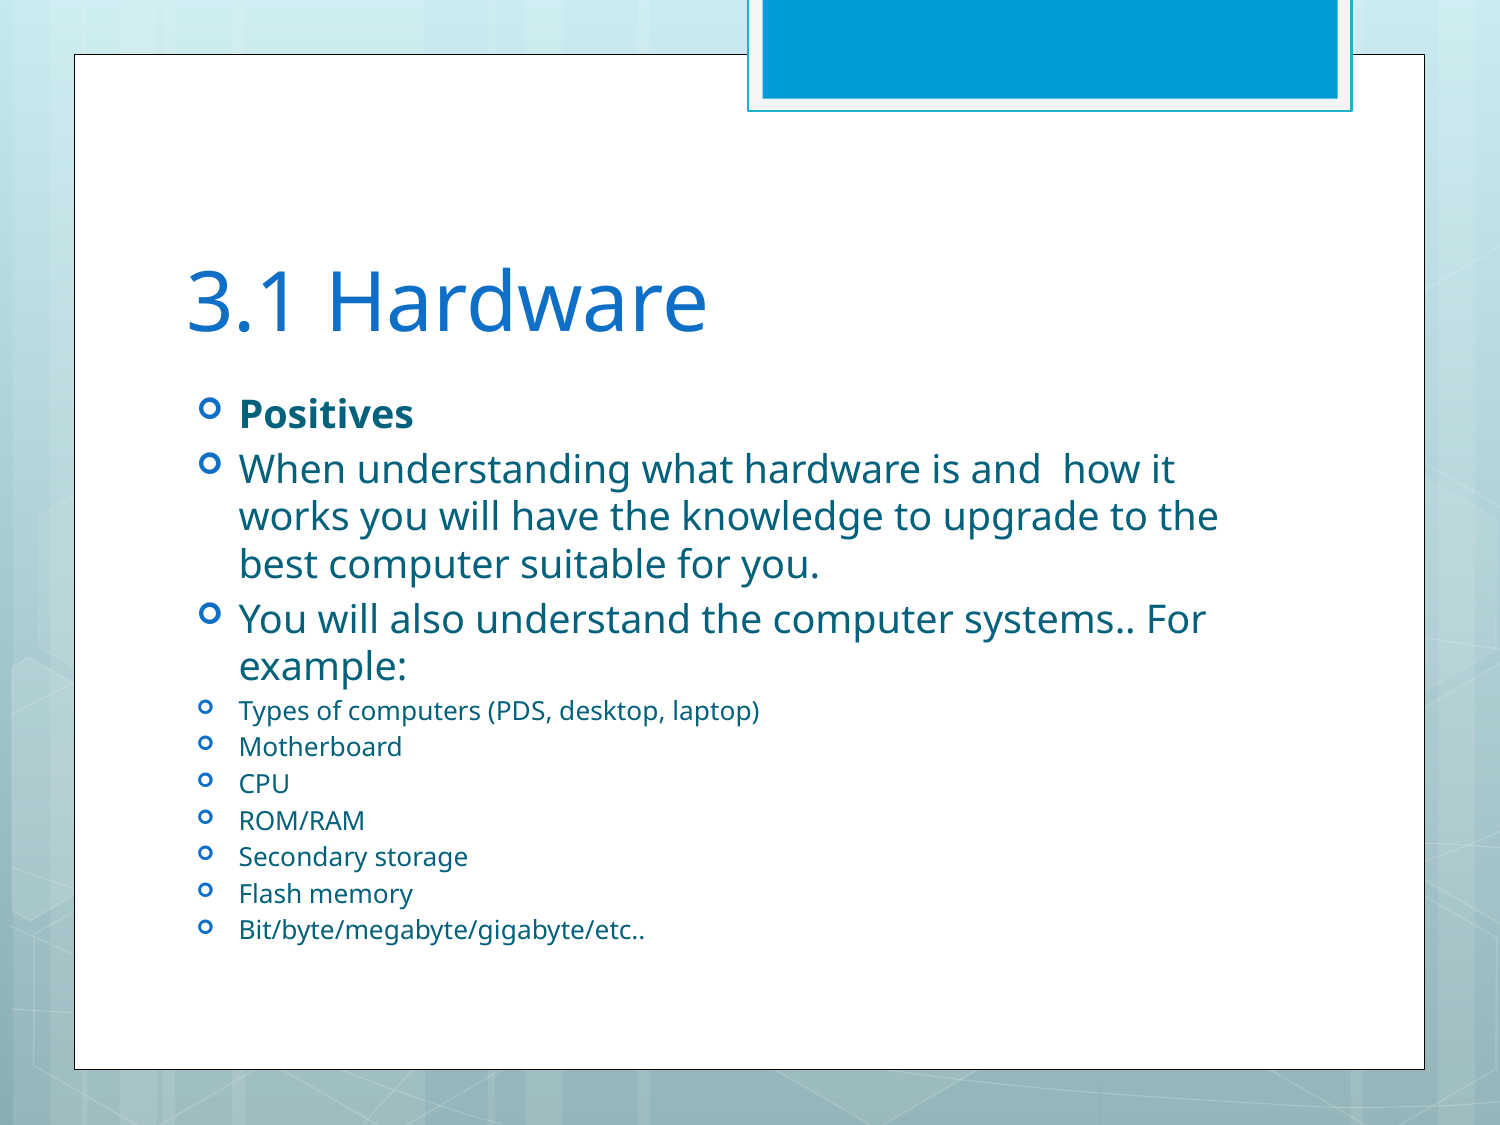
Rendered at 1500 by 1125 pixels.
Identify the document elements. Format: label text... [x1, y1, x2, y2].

title 3.1 Hardware [171, 168, 1324, 357]
list Positives When understanding what hardware is and how it works you will have the knowledge to upgrade to the best computer suitable for you. You will also understand the computer systems.. For example: Types of computers (PDS, desktop, laptop) Motherboard CPU ROM/RAM Secondary storage Flash memory Bit/byte/megabyte/gigabyte/etc.. [171, 381, 1283, 957]
